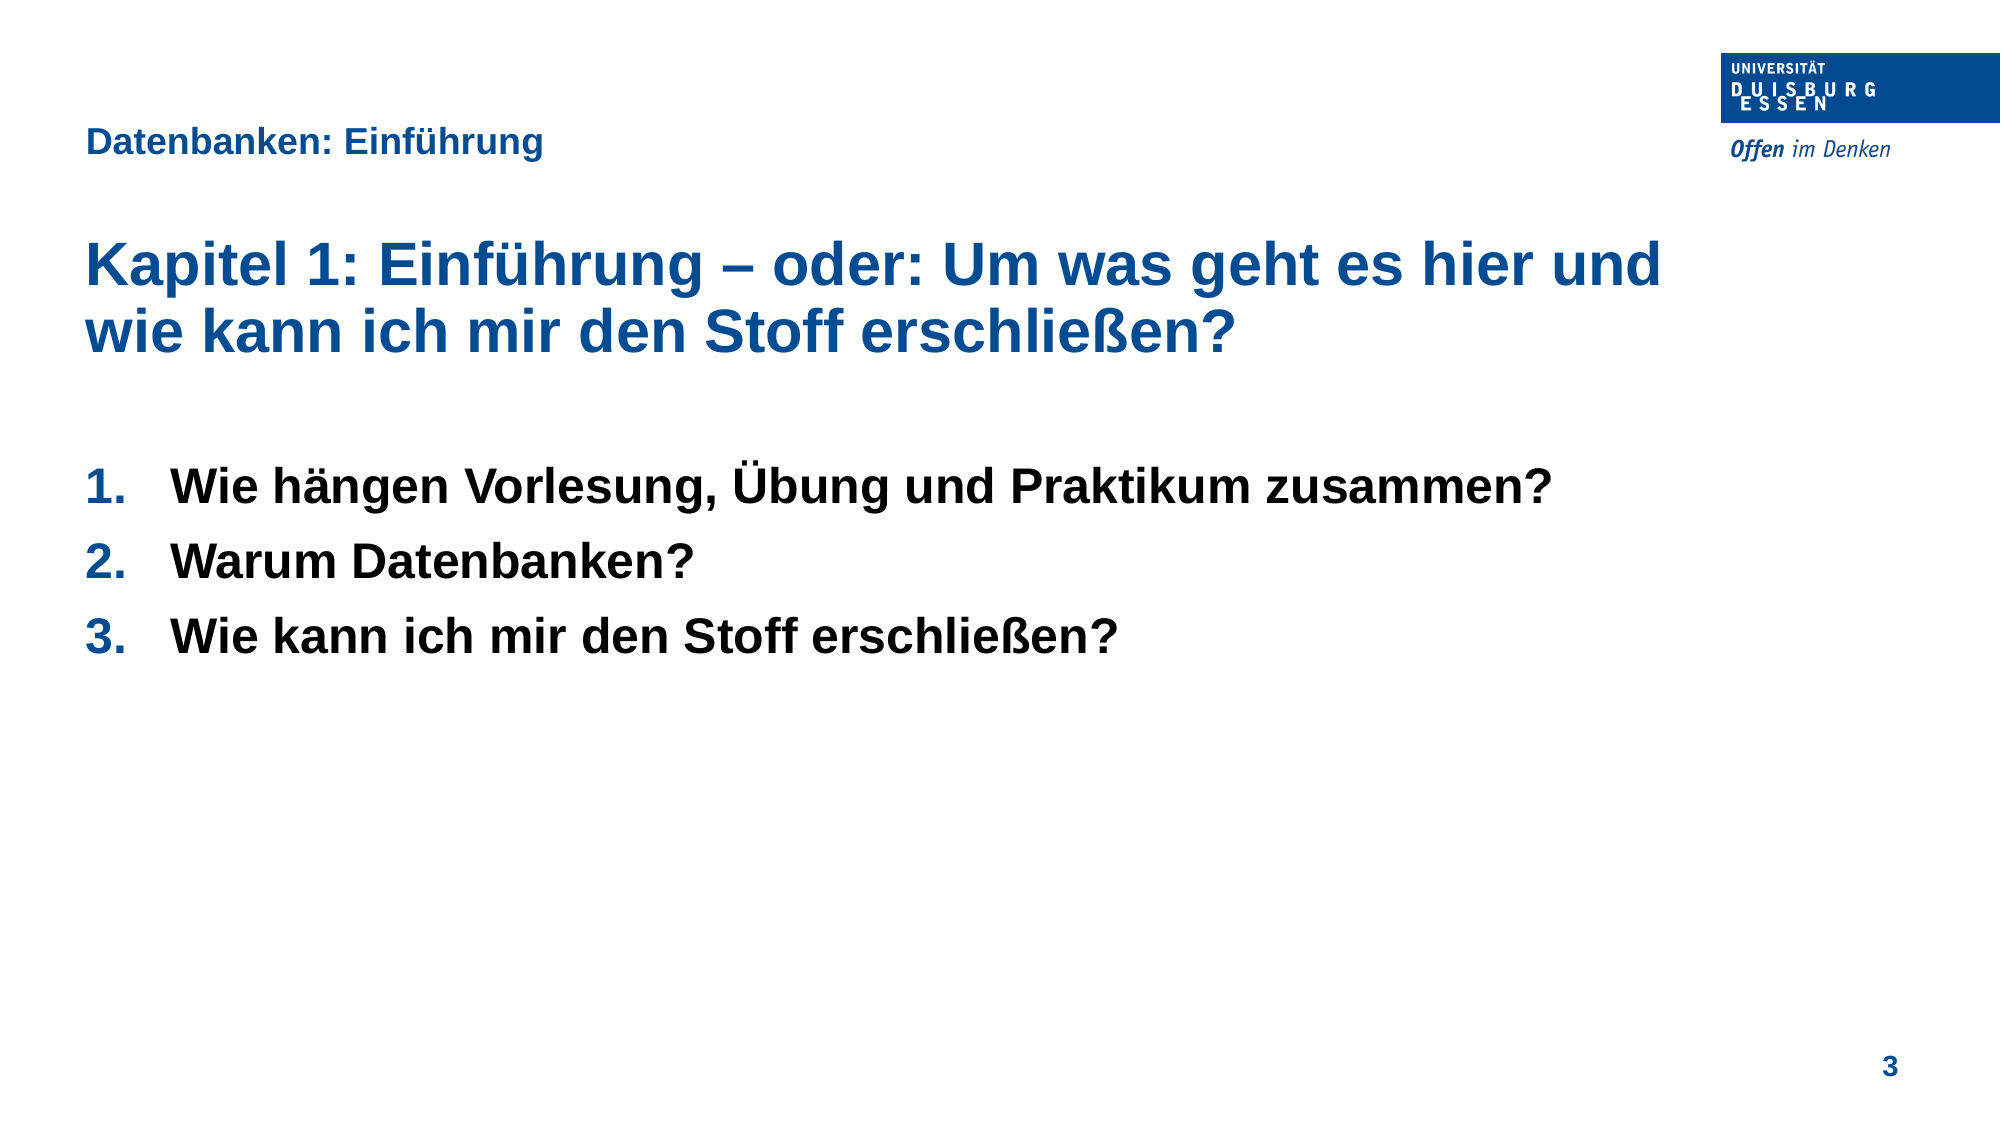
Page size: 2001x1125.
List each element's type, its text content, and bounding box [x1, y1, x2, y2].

slide_number 3 [1677, 1039, 1914, 1081]
list Datenbanken: Einführung [85, 121, 1696, 163]
picture [1721, 53, 2000, 162]
list Kapitel 1: Einführung – oder: Um was geht es hier und wie kann ich mir den Stoff erschließen? [85, 225, 1696, 375]
list Wie hängen Vorlesung, Übung und Praktikum zusammen? Warum Datenbanken? Wie kann ich mir den Stoff erschließen? [85, 452, 1915, 982]
